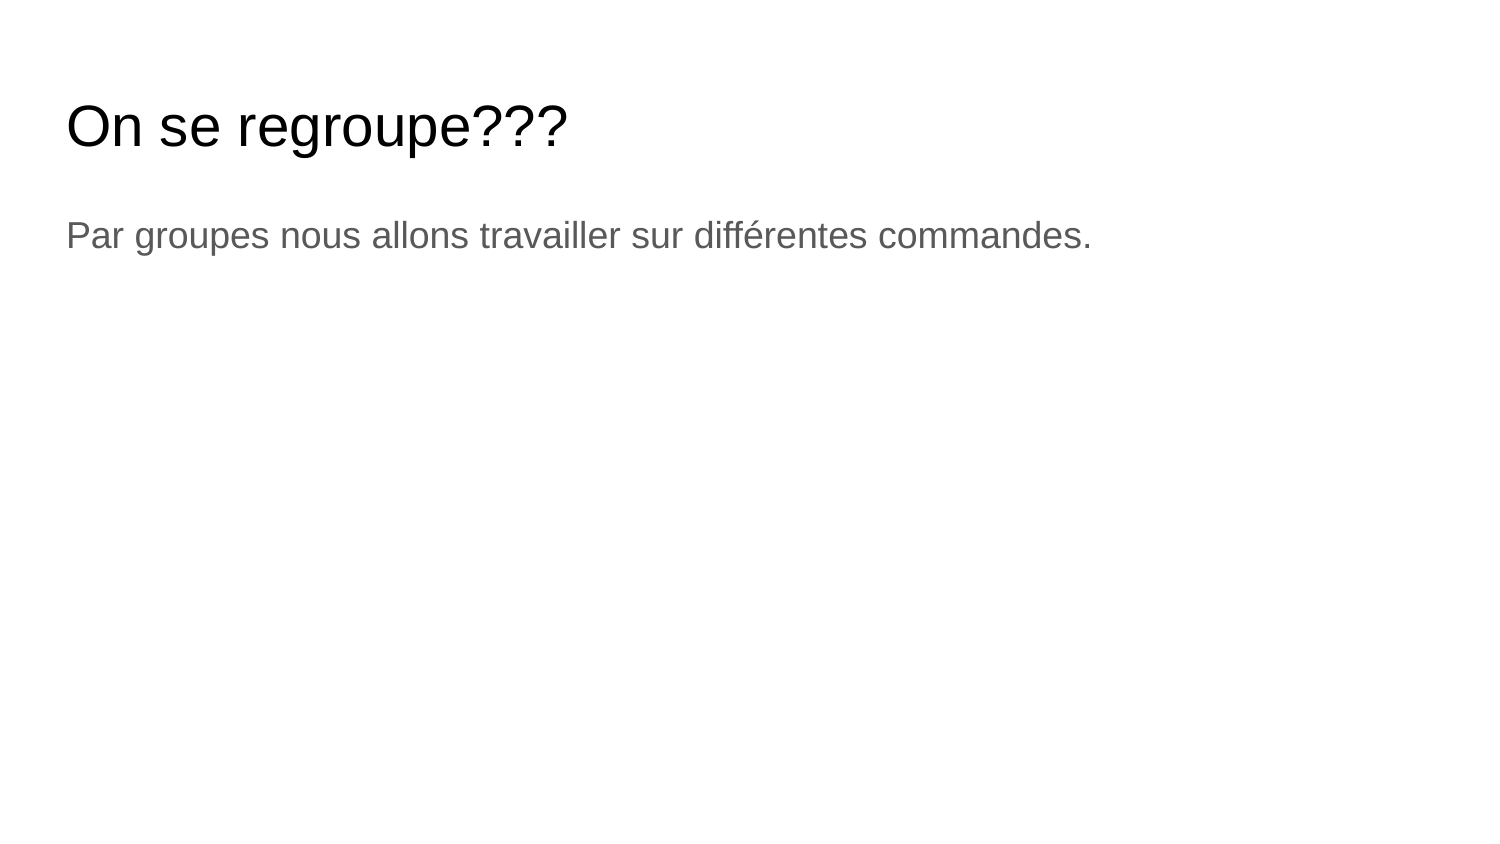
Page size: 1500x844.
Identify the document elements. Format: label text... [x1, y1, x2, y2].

title On se regroupe??? [51, 72, 1449, 167]
list Par groupes nous allons travailler sur différentes commandes. [51, 189, 1449, 750]
